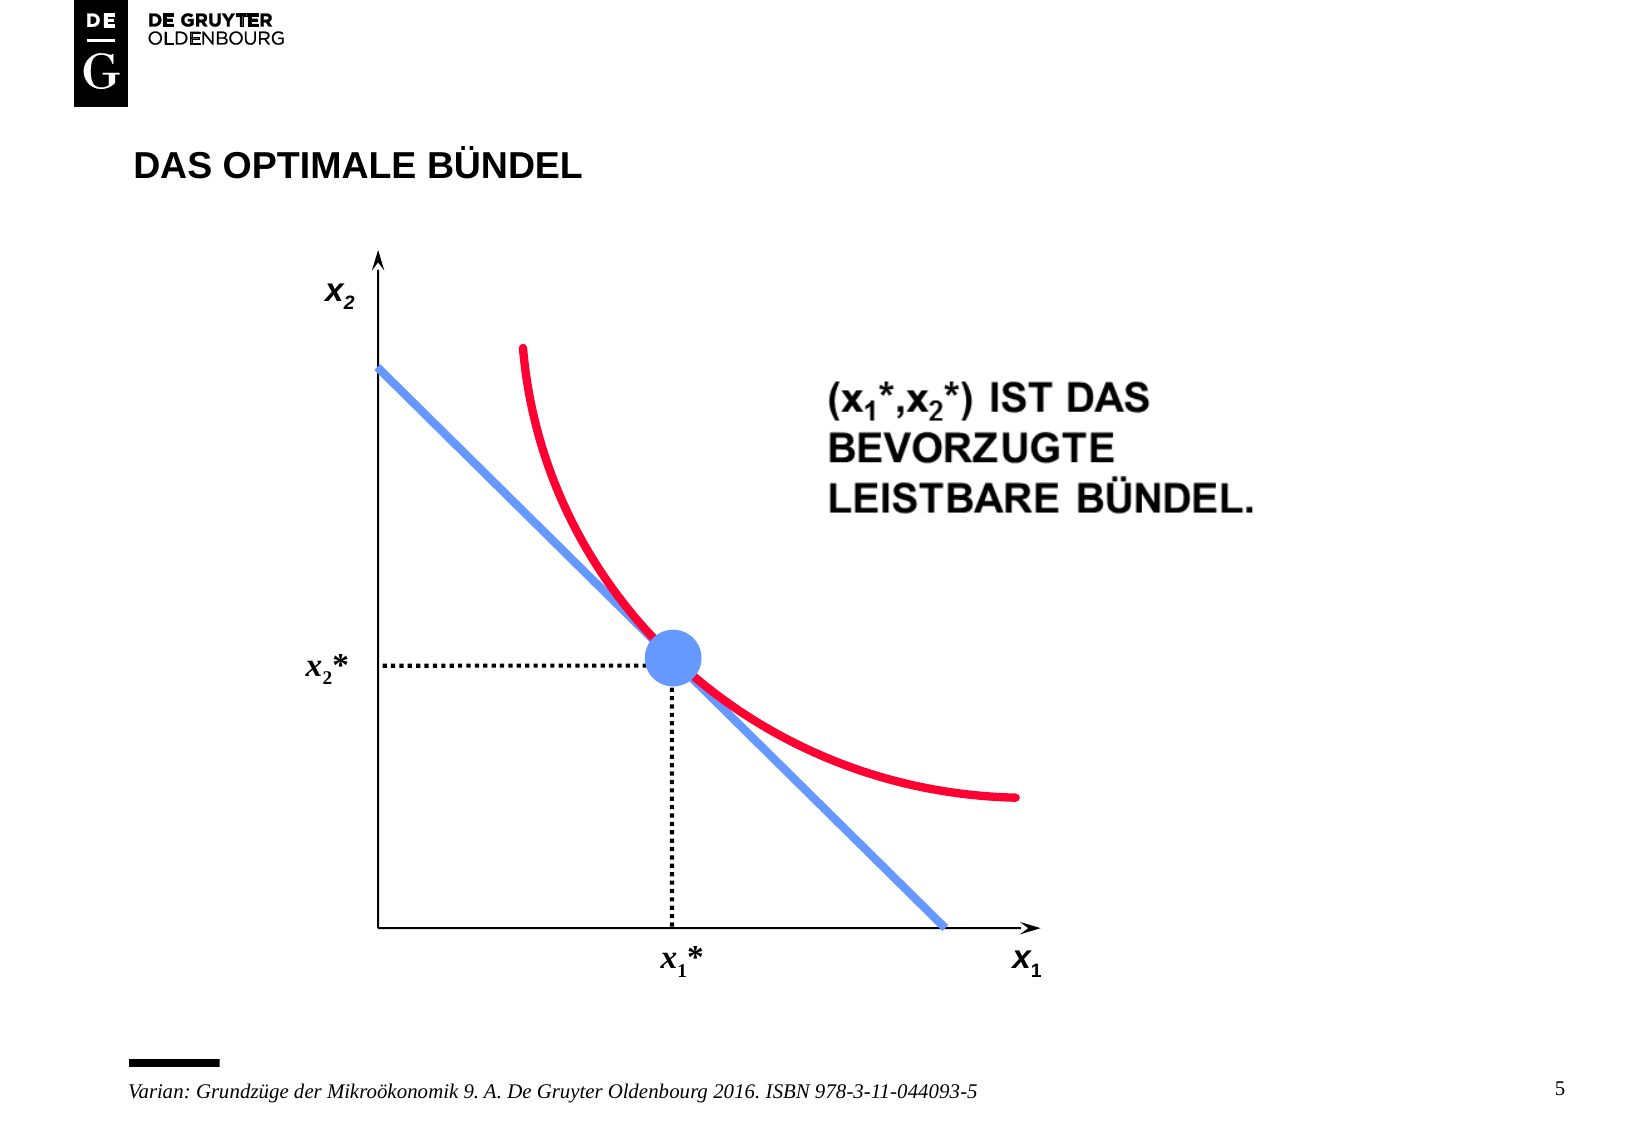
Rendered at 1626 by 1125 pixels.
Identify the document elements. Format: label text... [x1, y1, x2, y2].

text_box x1* [645, 928, 719, 989]
text_box [644, 629, 702, 687]
slide_number 5 [1554, 1074, 1614, 1104]
text_box [522, 307, 1028, 798]
text_box x2 [310, 260, 370, 321]
text_box [371, 249, 385, 271]
text_box x1 [997, 928, 1057, 989]
title Das optimale Bündel [133, 141, 1560, 223]
text_box x2* [290, 635, 364, 696]
text_box [1019, 921, 1041, 928]
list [801, 359, 1280, 548]
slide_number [128, 1077, 1539, 1108]
